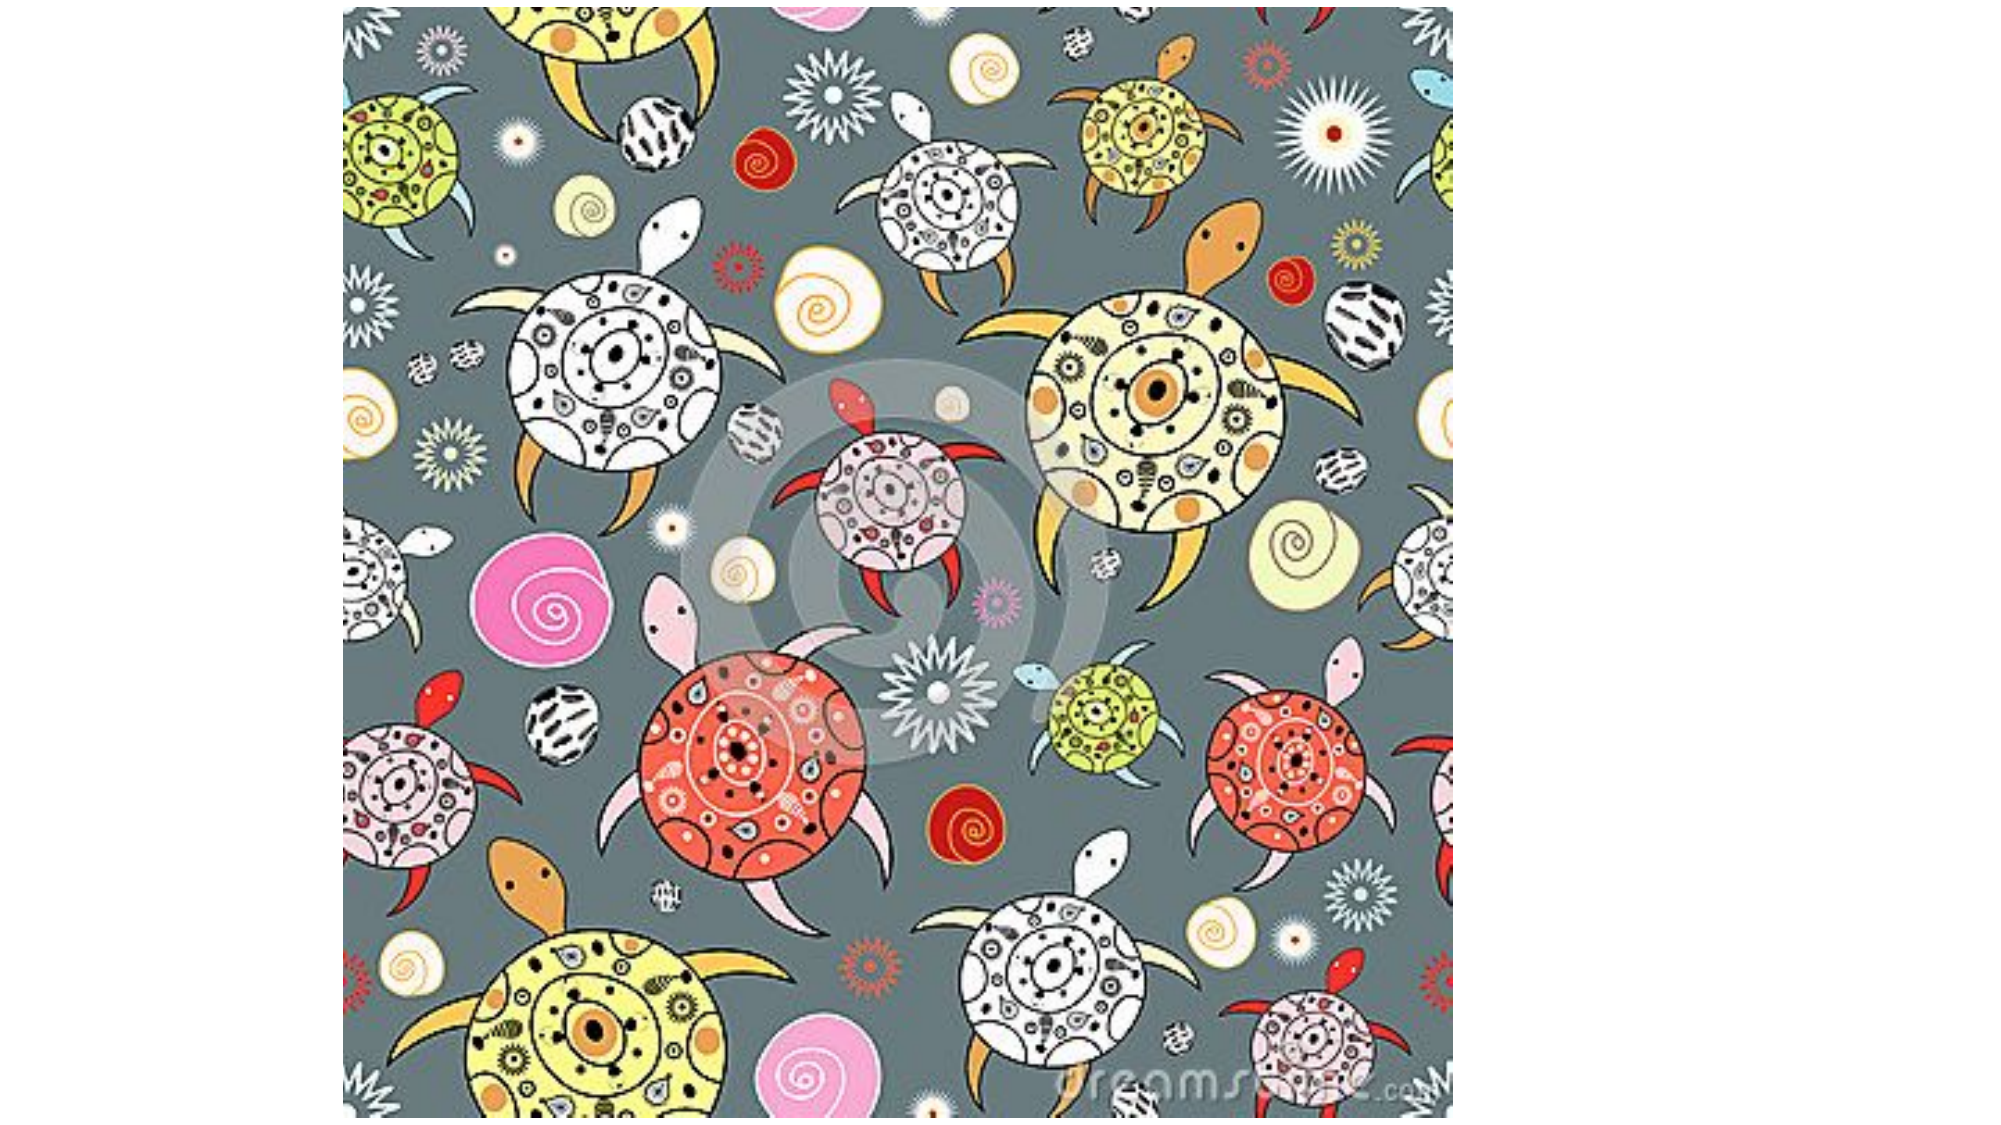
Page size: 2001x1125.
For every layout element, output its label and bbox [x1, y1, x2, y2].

picture [343, 7, 1453, 1118]
